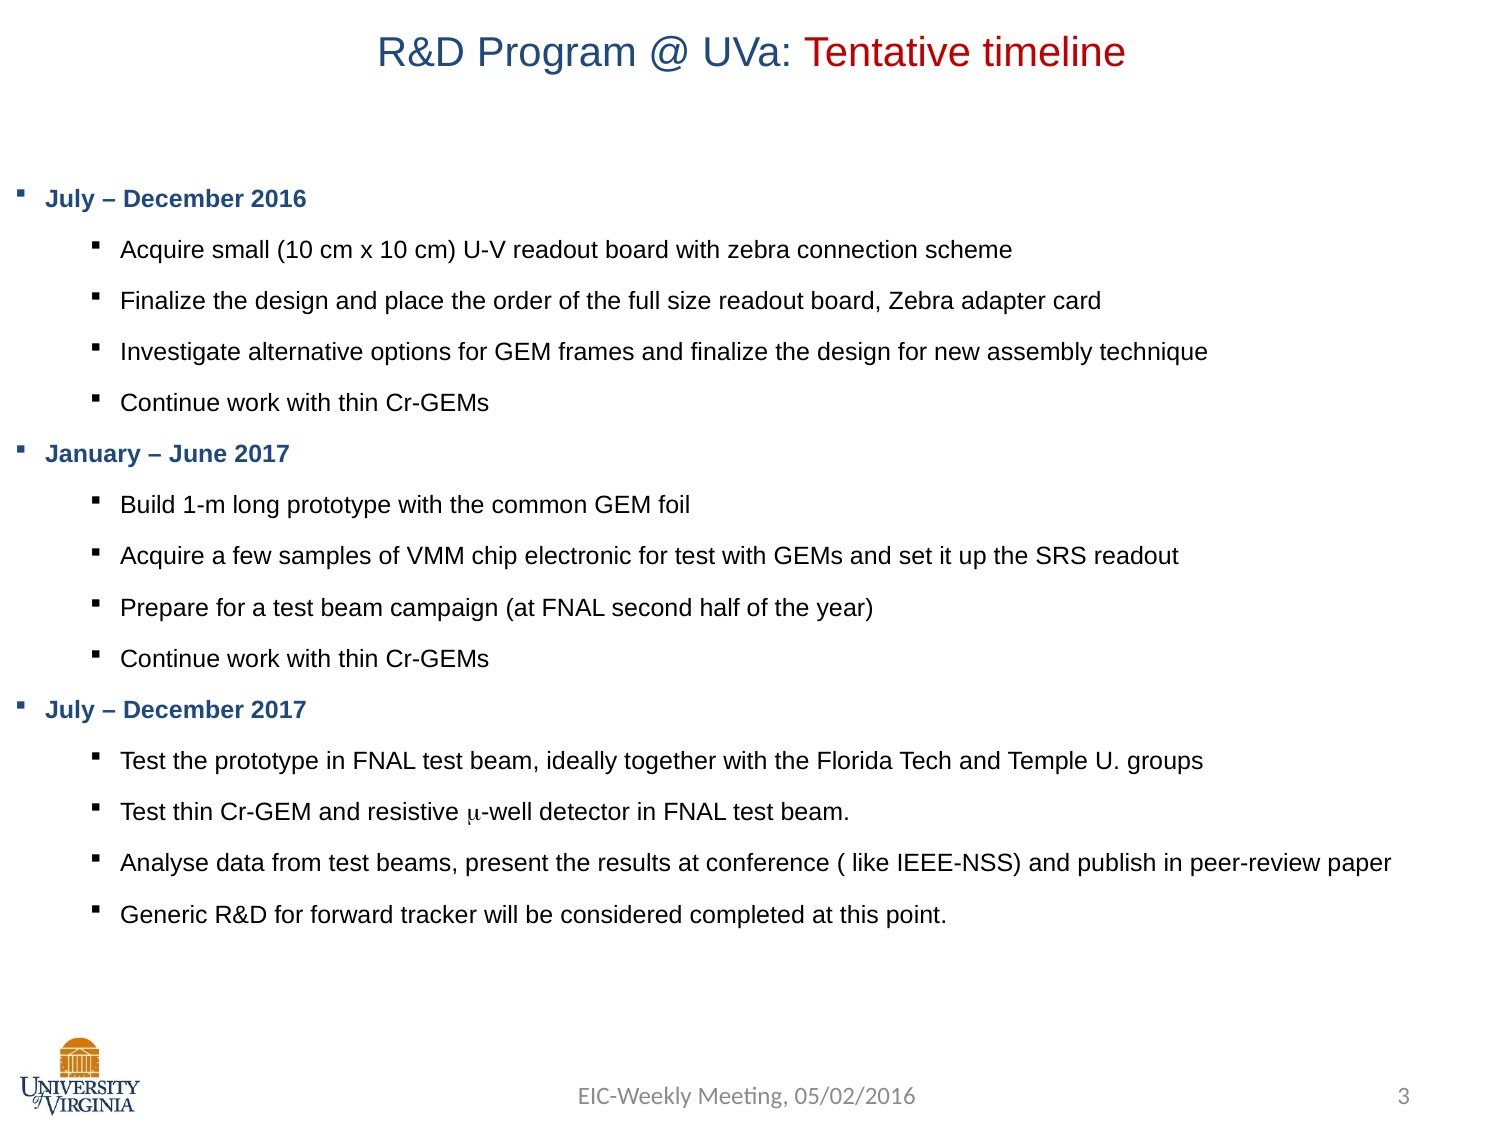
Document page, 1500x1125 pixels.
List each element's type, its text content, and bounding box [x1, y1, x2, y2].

title R&D Program @ UVa: Tentative timeline [1, 0, 1500, 100]
slide_number 3 [1074, 1065, 1425, 1125]
text_box July – December 2016 Acquire small (10 cm x 10 cm) U-V readout board with zebra connection scheme Finalize the design and place the order of the full size readout board, Zebra adapter card Investigate alternative options for GEM frames and finalize the design for new assembly technique Continue work with thin Cr-GEMs January – June 2017 Build 1-m long prototype with the common GEM foil Acquire a few samples of VMM chip electronic for test with GEMs and set it up the SRS readout Prepare for a test beam campaign (at FNAL second half of the year) Continue work with thin Cr-GEMs July – December 2017 Test the prototype in FNAL test beam, ideally together with the Florida Tech and Temple U. groups Test thin Cr-GEM and resistive m-well detector in FNAL test beam. Analyse data from test beams, present the results at conference ( like IEEE-NSS) and publish in peer-review paper Generic R&D for forward tracker will be considered completed at this point. [0, 162, 1500, 938]
picture [0, 1035, 150, 1125]
footer EIC-Weekly Meeting, 05/02/2016 [487, 1065, 1013, 1125]
